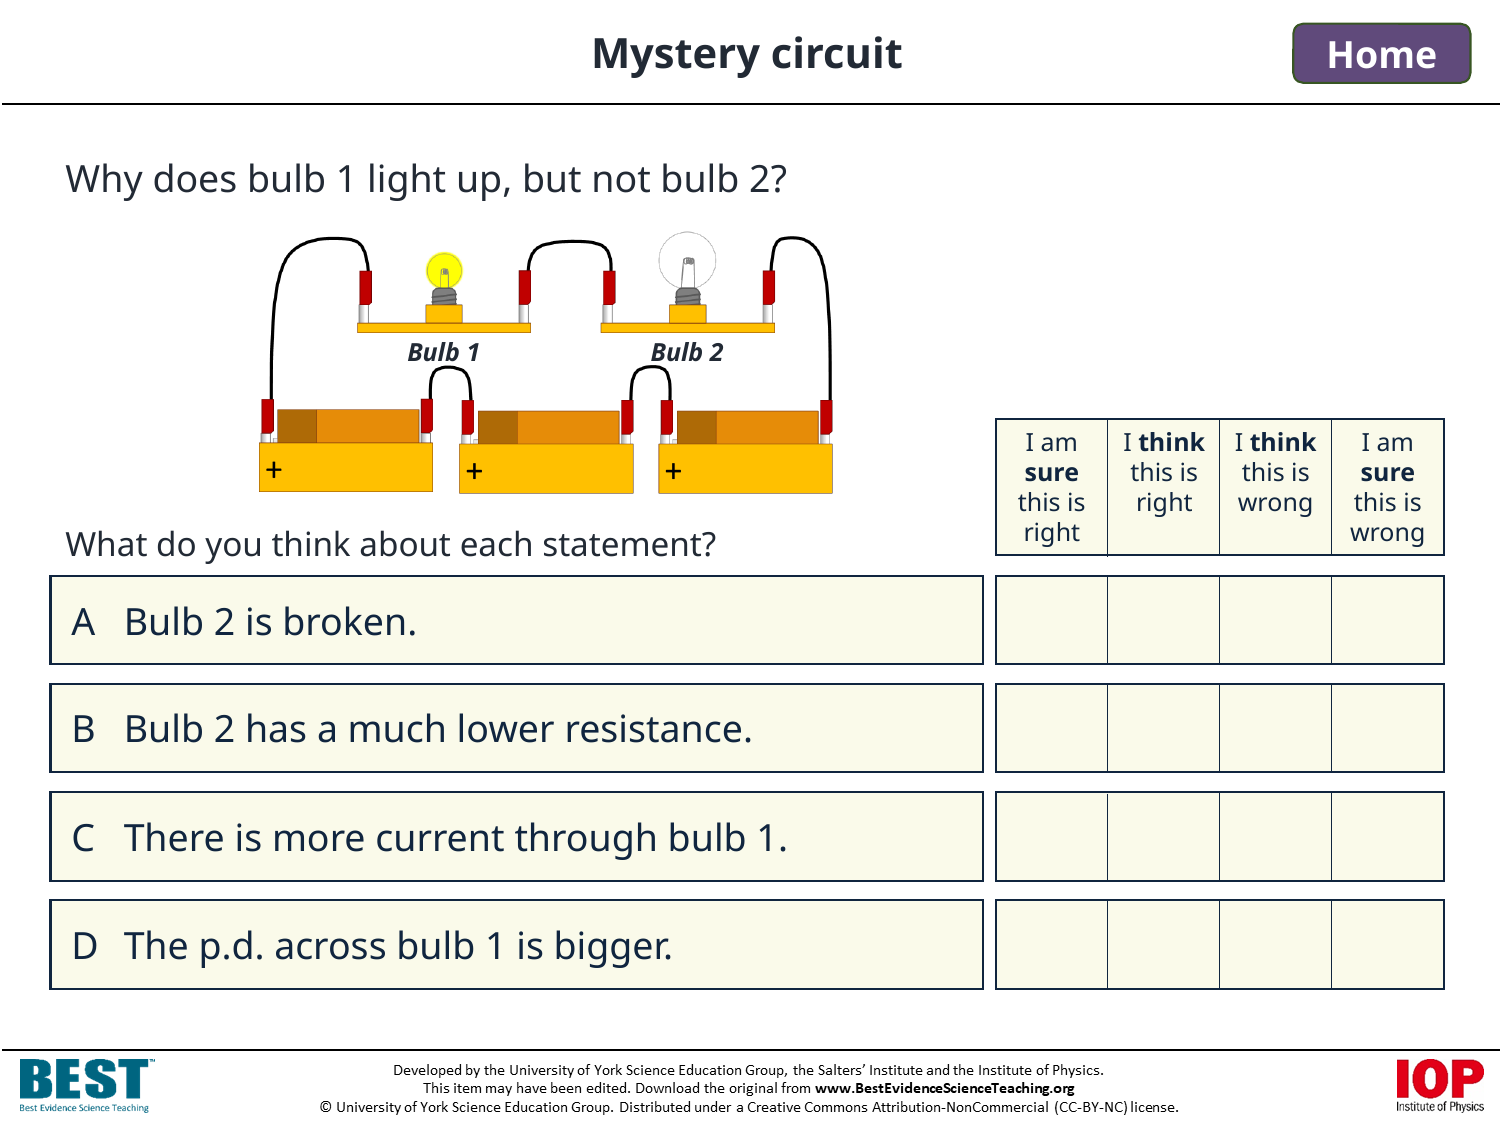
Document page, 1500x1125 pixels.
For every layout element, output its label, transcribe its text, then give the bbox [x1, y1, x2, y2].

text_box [995, 418, 1444, 557]
picture [2, 103, 1500, 1125]
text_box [995, 899, 1444, 990]
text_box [259, 227, 833, 495]
text_box Home [1292, 22, 1472, 84]
text_box Mystery circuit [23, 4, 1471, 99]
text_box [995, 792, 1444, 883]
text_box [995, 683, 1444, 774]
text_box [995, 575, 1444, 666]
